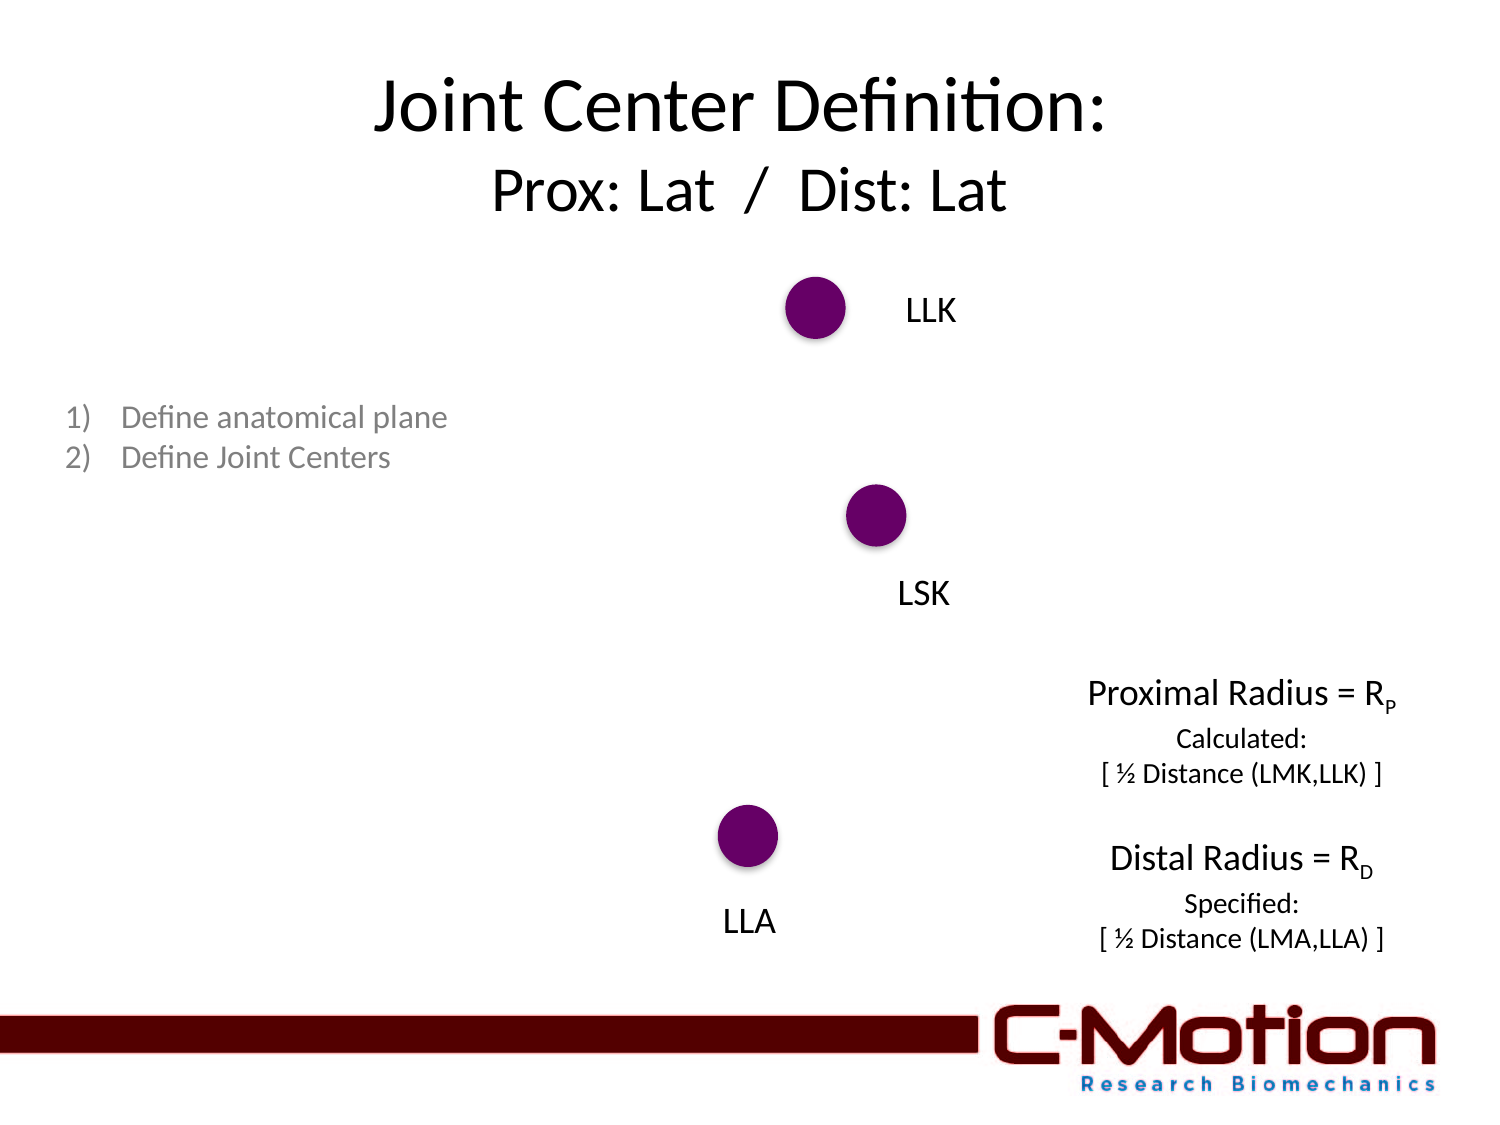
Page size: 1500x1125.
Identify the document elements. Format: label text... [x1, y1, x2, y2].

text_box [785, 276, 846, 339]
text_box [846, 484, 907, 547]
text_box [717, 804, 778, 867]
picture [0, 987, 1500, 1096]
text_box Proximal Radius = RP Calculated: [ ½ Distance (LMK,LLK) ] [1058, 660, 1425, 797]
text_box Define anatomical plane Define Joint Centers [49, 387, 492, 483]
text_box LSK [882, 560, 984, 621]
text_box LLK [890, 277, 992, 337]
text_box LLA [708, 888, 802, 949]
title Joint Center Definition: Prox: Lat / Dist: Lat [75, 45, 1425, 233]
text_box Distal Radius = RD Specified: [ ½ Distance (LMA,LLA) ] [1058, 825, 1425, 962]
